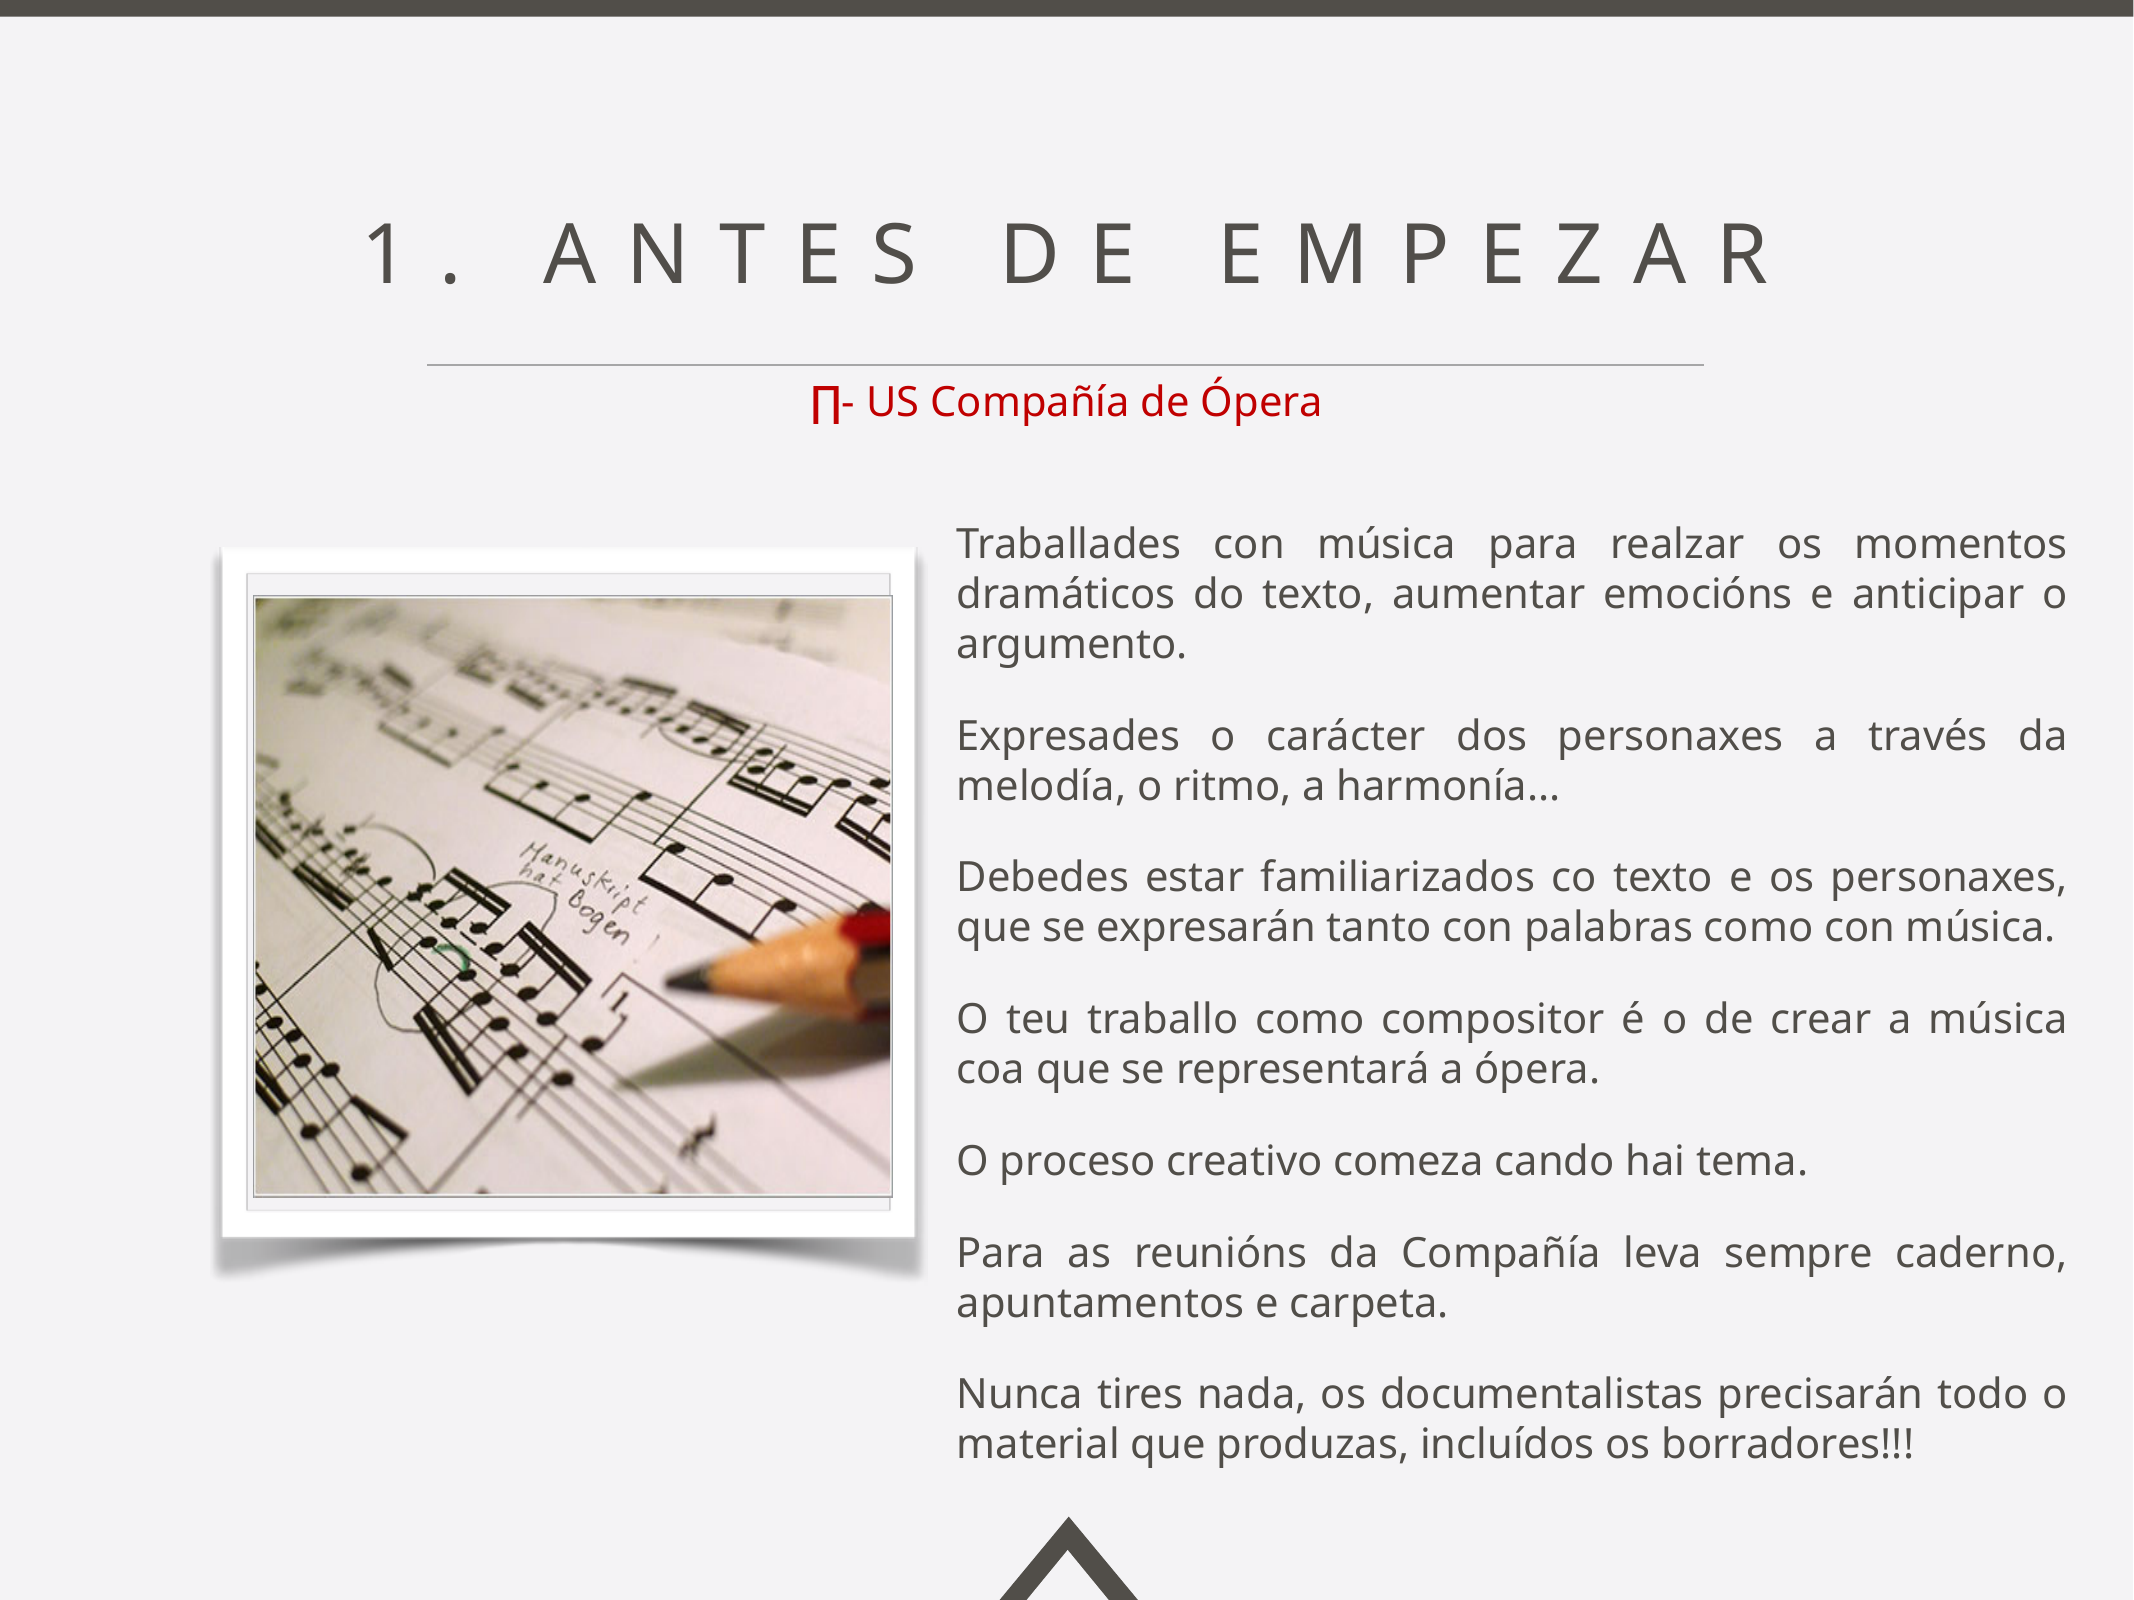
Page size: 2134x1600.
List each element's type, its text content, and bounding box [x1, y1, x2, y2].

list ∏- US Compañía de Ópera [426, 374, 1707, 443]
title 1. Antes de empezar [211, 157, 1920, 301]
list Traballades con música para realzar os momentos dramáticos do texto, aumentar emocións e anticipar o argumento. Expresades o carácter dos personaxes a través da melodía, o ritmo, a harmonía... Debedes estar familiarizados co texto e os personaxes, que se expresarán tanto con palabras como con música. O teu traballo como compositor é o de crear a música coa que se representará a ópera. O proceso creativo comeza cando hai tema. Para as reunións da Compañía leva sempre caderno, apuntamentos e carpeta. Nunca tires nada, os documentalistas precisarán todo o material que produzas, incluídos os borradores!!! [956, 516, 2069, 1531]
picture [210, 547, 928, 1286]
